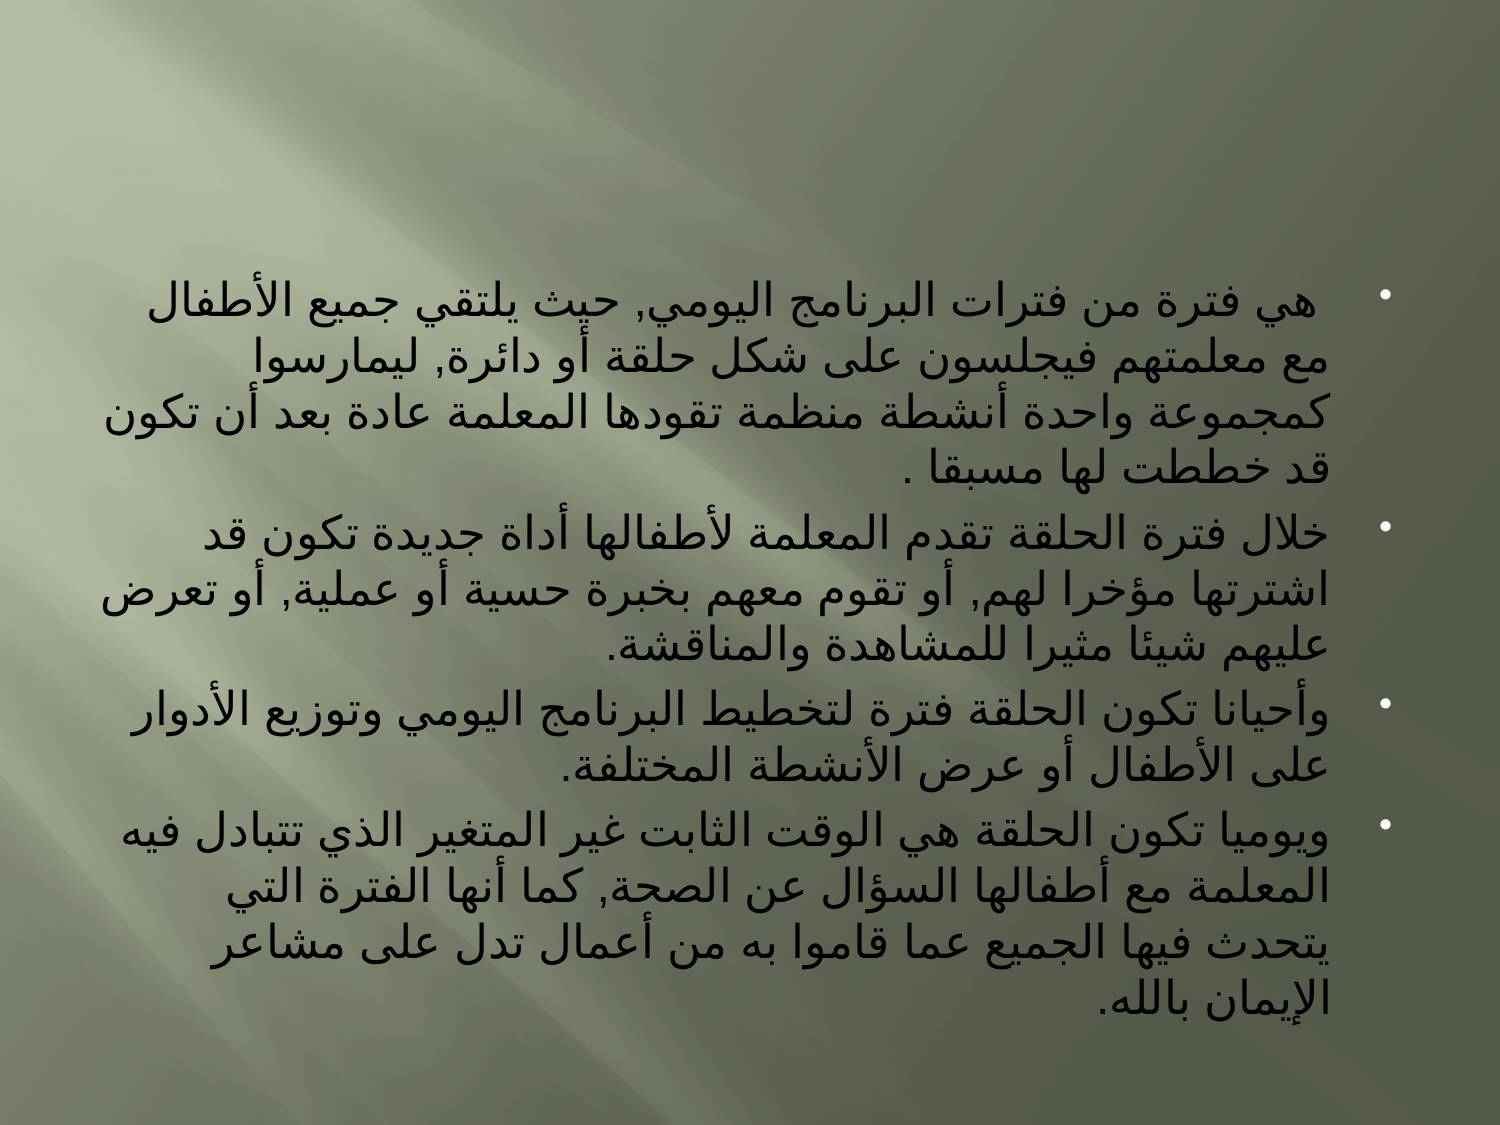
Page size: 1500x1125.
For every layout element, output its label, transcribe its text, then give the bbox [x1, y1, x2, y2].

list هي فترة من فترات البرنامج اليومي, حيث يلتقي جميع الأطفال مع معلمتهم فيجلسون على شكل حلقة أو دائرة, ليمارسوا كمجموعة واحدة أنشطة منظمة تقودها المعلمة عادة بعد أن تكون قد خططت لها مسبقا . خلال فترة الحلقة تقدم المعلمة لأطفالها أداة جديدة تكون قد اشترتها مؤخرا لهم, أو تقوم معهم بخبرة حسية أو عملية, أو تعرض عليهم شيئا مثيرا للمشاهدة والمناقشة. وأحيانا تكون الحلقة فترة لتخطيط البرنامج اليومي وتوزيع الأدوار على الأطفال أو عرض الأنشطة المختلفة. ويوميا تكون الحلقة هي الوقت الثابت غير المتغير الذي تتبادل فيه المعلمة مع أطفالها السؤال عن الصحة, كما أنها الفترة التي يتحدث فيها الجميع عما قاموا به من أعمال تدل على مشاعر الإيمان بالله. [74, 262, 1426, 1036]
